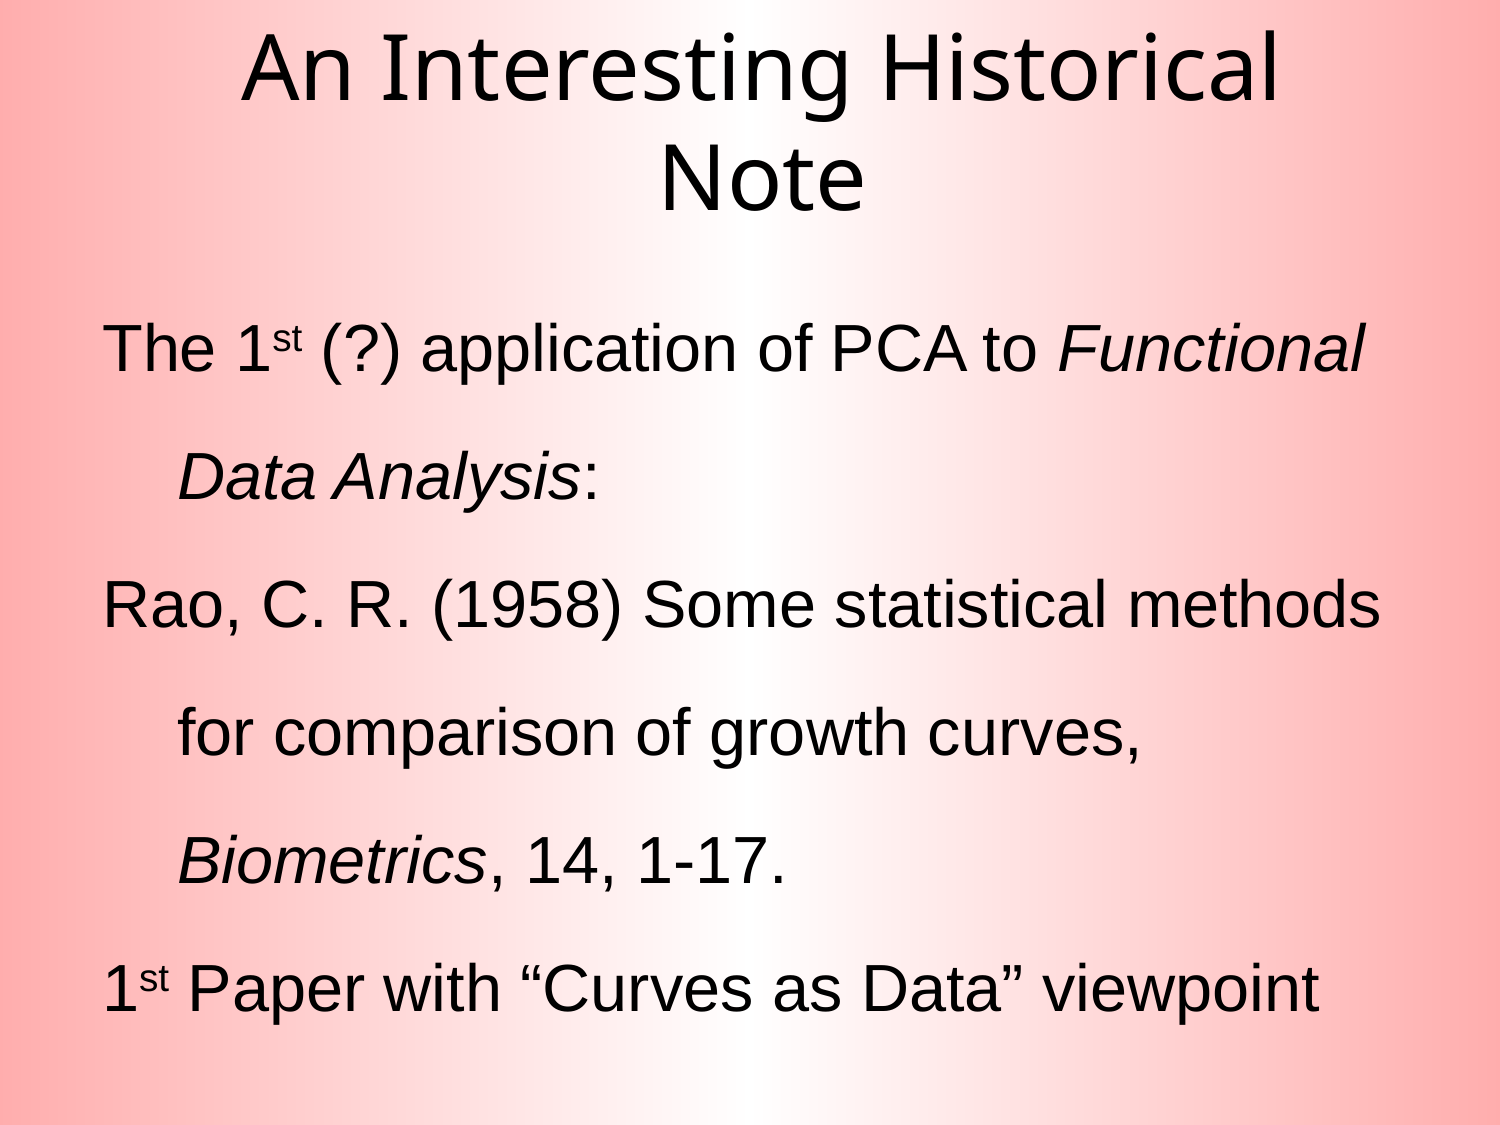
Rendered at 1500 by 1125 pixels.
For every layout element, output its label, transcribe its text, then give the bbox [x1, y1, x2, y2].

text_box The 1st (?) application of PCA to Functional Data Analysis: Rao, C. R. (1958) Some statistical methods for comparison of growth curves, Biometrics, 14, 1-17. 1st Paper with “Curves as Data” viewpoint [87, 249, 1450, 1033]
title An Interesting Historical Note [125, 24, 1400, 213]
